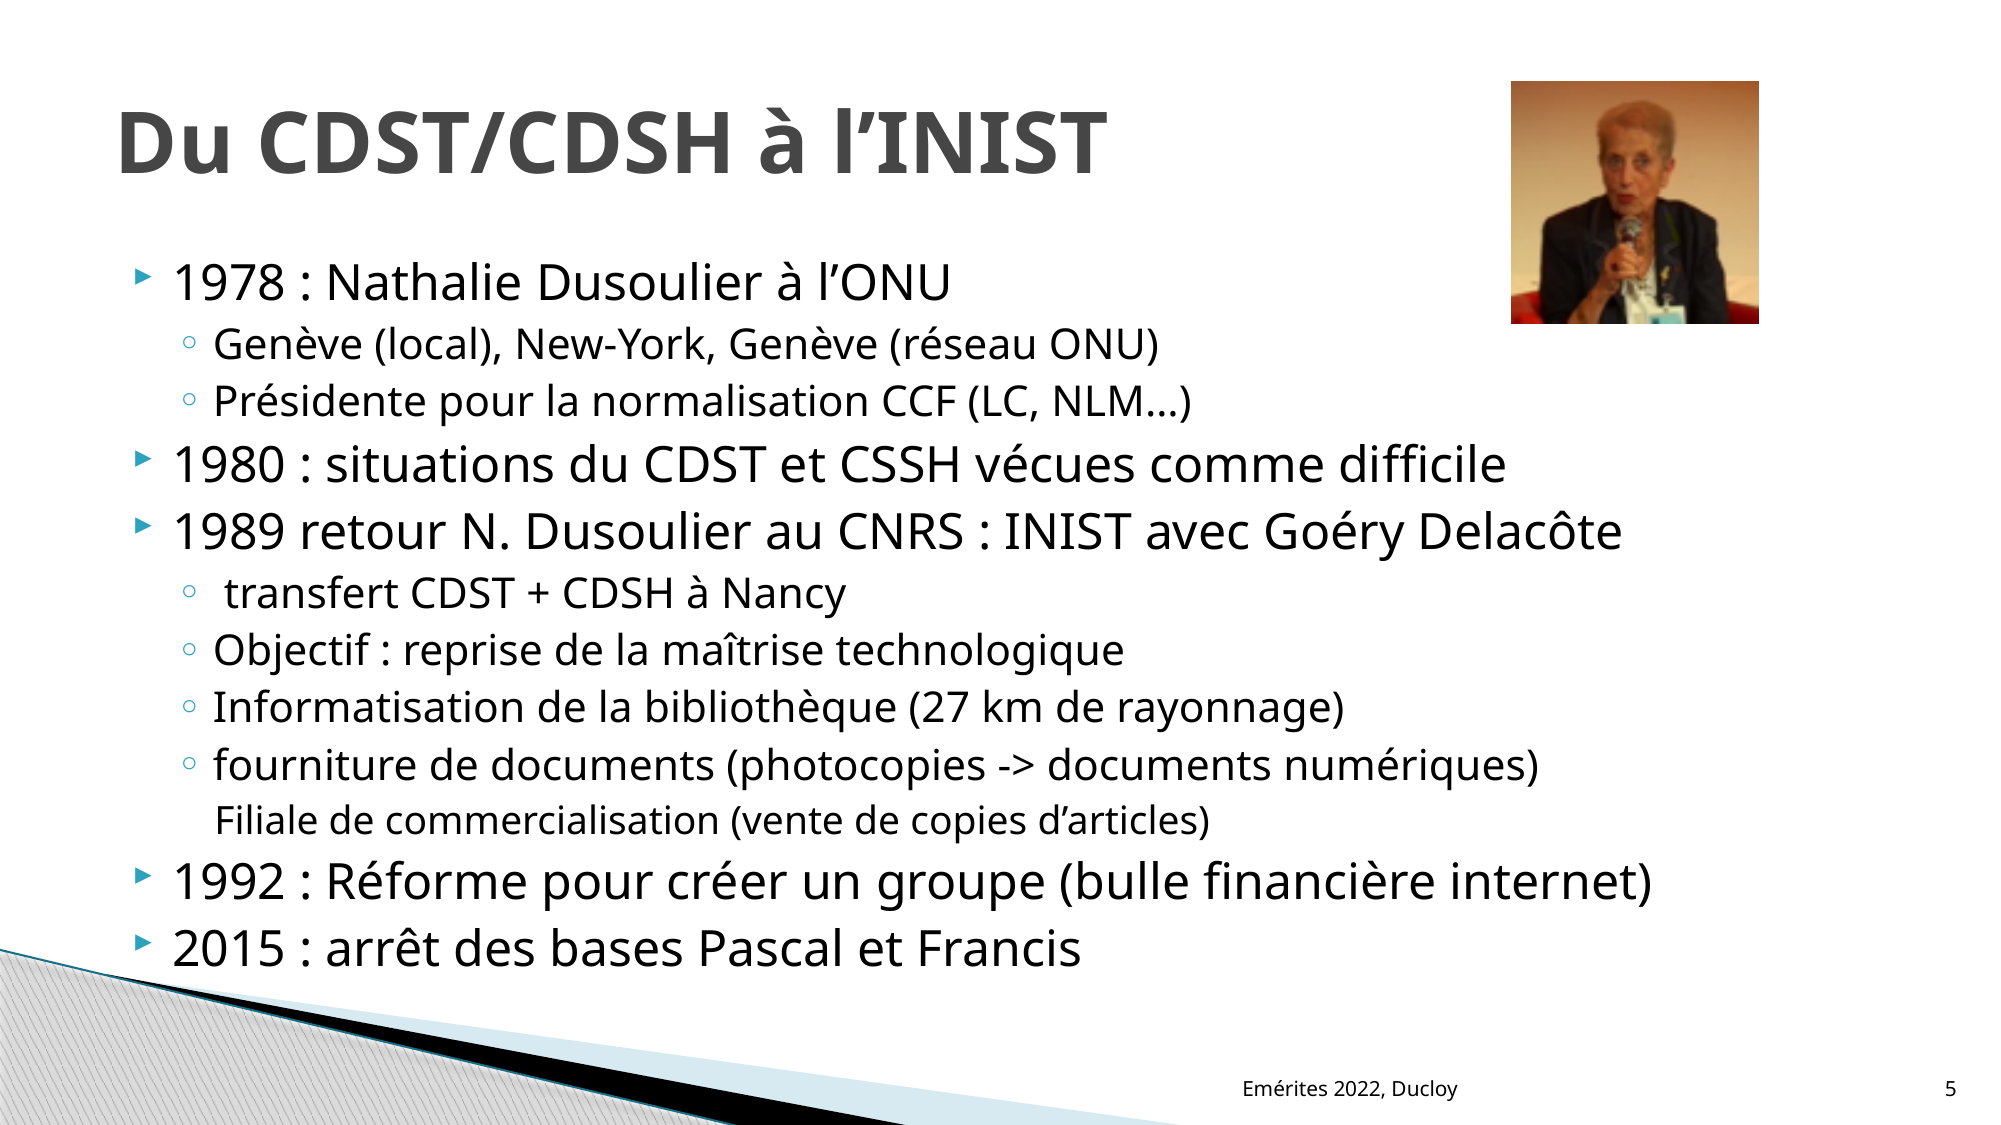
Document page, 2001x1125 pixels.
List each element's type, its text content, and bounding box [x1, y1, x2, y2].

picture [1511, 81, 1759, 324]
title Du CDST/CDSH à l’INIST [99, 45, 1900, 233]
footer Emérites 2022, Ducloy [957, 1051, 1473, 1112]
list 1978 : Nathalie Dusoulier à l’ONU Genève (local), New-York, Genève (réseau ONU) Présidente pour la normalisation CCF (LC, NLM…) 1980 : situations du CDST et CSSH vécues comme difficile 1989 retour N. Dusoulier au CNRS : INIST avec Goéry Delacôte transfert CDST + CDSH à Nancy Objectif : reprise de la maîtrise technologique Informatisation de la bibliothèque (27 km de rayonnage) fourniture de documents (photocopies -> documents numériques) Filiale de commercialisation (vente de copies d’articles) 1992 : Réforme pour créer un groupe (bulle financière internet) 2015 : arrêt des bases Pascal et Francis [99, 242, 1900, 986]
slide_number 5 [1891, 1051, 1972, 1112]
